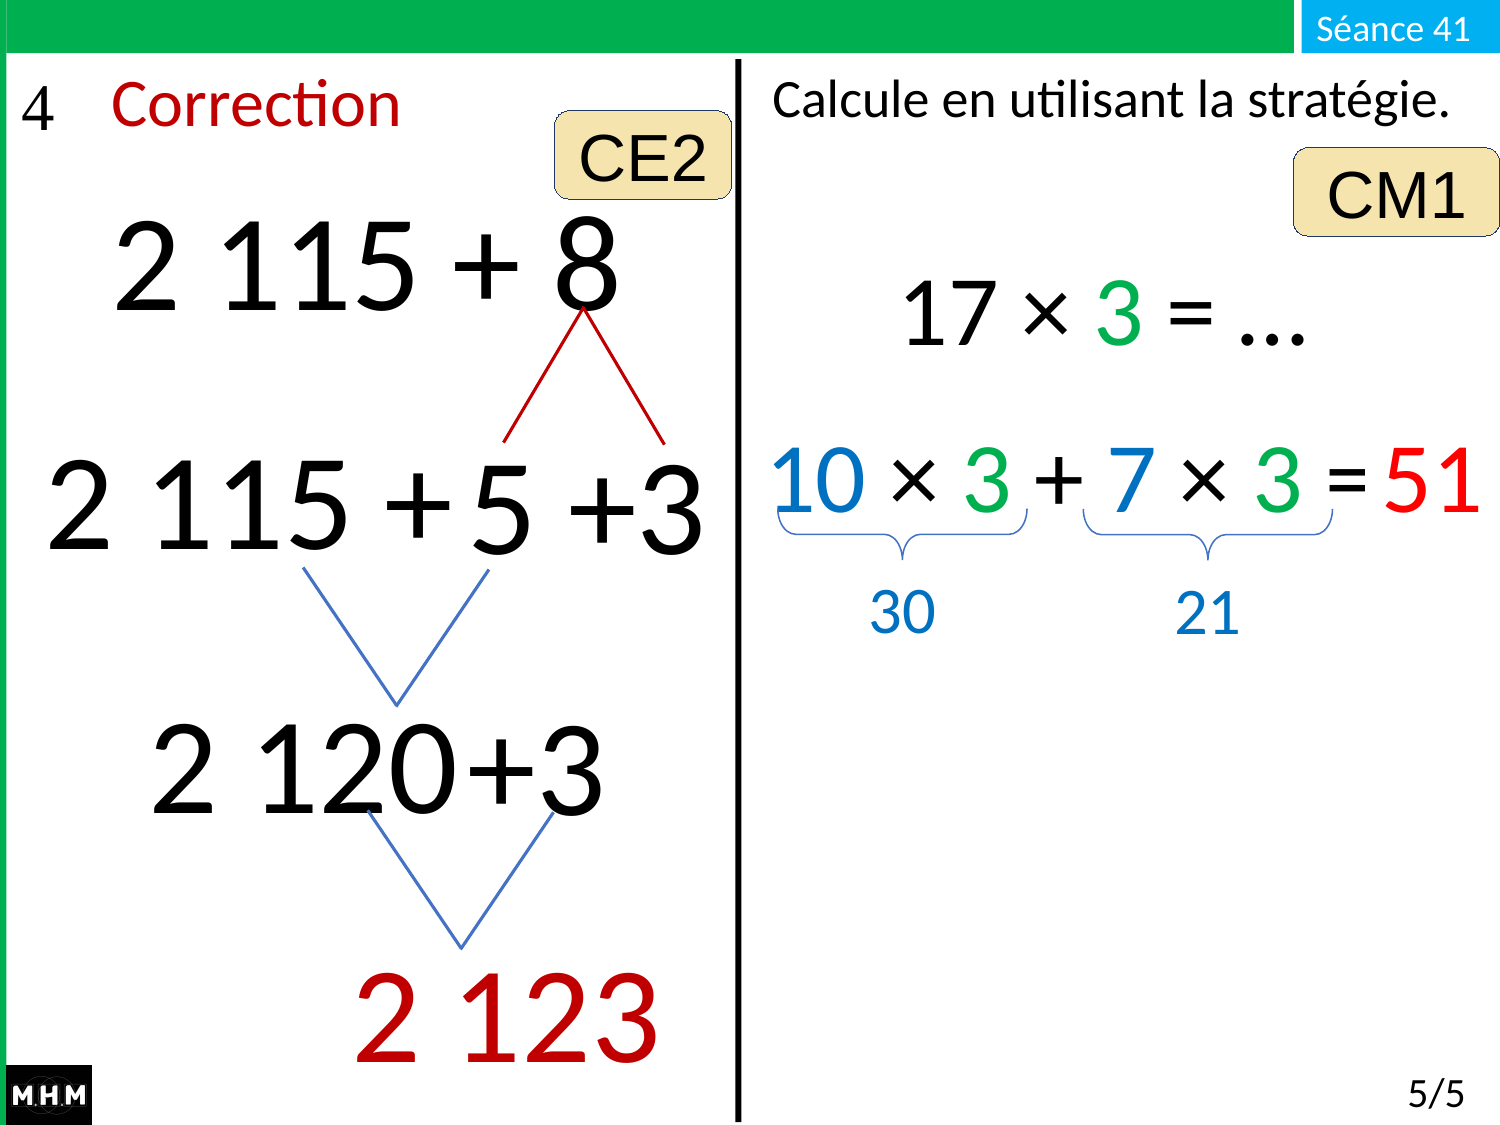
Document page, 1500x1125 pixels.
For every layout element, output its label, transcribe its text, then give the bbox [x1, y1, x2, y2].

picture [6, 1065, 92, 1125]
text_box 51 [1365, 405, 1500, 541]
title Correction [96, 60, 738, 150]
text_box CM1 [1293, 147, 1500, 237]
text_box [367, 809, 554, 950]
text_box Calcule en utilisant la stratégie. [757, 57, 1491, 144]
text_box CE2 [554, 110, 732, 200]
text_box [777, 508, 1028, 655]
text_box 10 × 3 + 7 × 3 = … [746, 405, 1365, 541]
text_box +3 [452, 670, 726, 850]
text_box 2 115 + 8 [96, 165, 669, 346]
text_box 2 120 [133, 668, 452, 849]
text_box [1083, 508, 1333, 656]
list 5/5 [1373, 1064, 1500, 1125]
text_box 2 115 + [29, 404, 511, 585]
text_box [302, 567, 490, 707]
text_box 17 × 3 = … [817, 238, 1389, 374]
text_box 2 123 [336, 917, 726, 1098]
text_box 5 +3 [493, 409, 722, 590]
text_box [503, 306, 665, 445]
title Correction [739, 60, 1391, 150]
